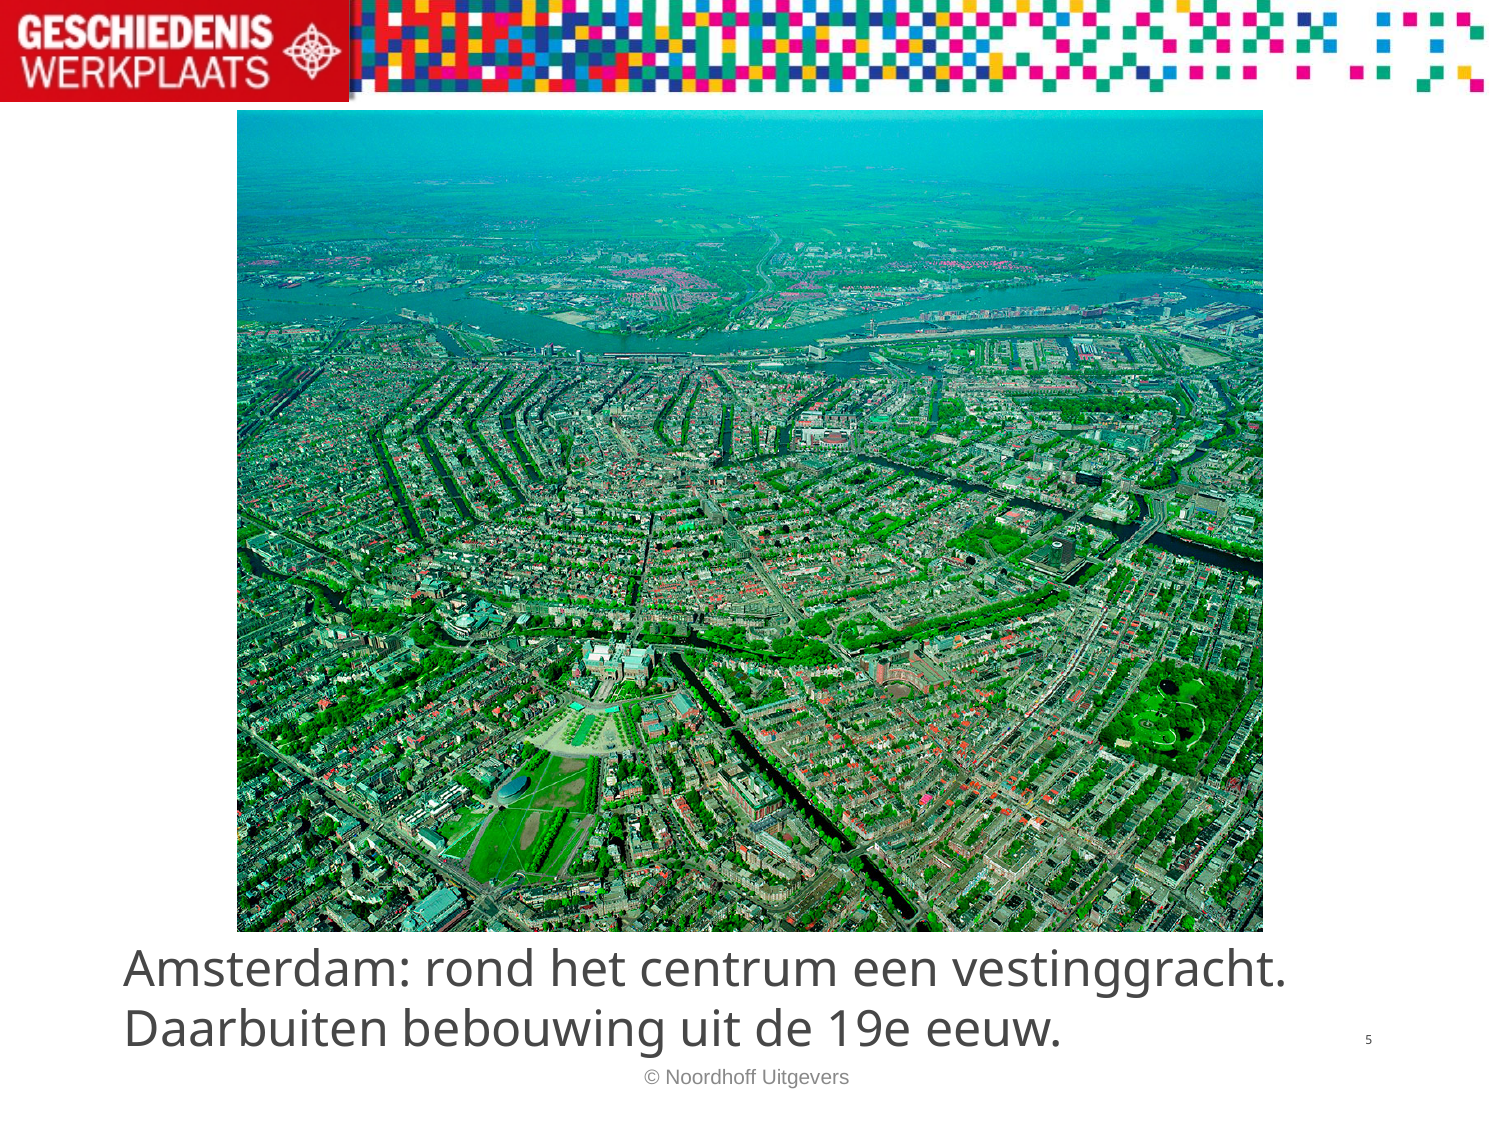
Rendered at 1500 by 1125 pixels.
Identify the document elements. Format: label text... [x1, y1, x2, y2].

text_box © Noordhoff Uitgevers [512, 1045, 988, 1106]
text_box Amsterdam: rond het centrum een vestinggracht. Daarbuiten bebouwing uit de 19e eeuw. [123, 928, 1495, 1065]
picture [0, 0, 1500, 1125]
